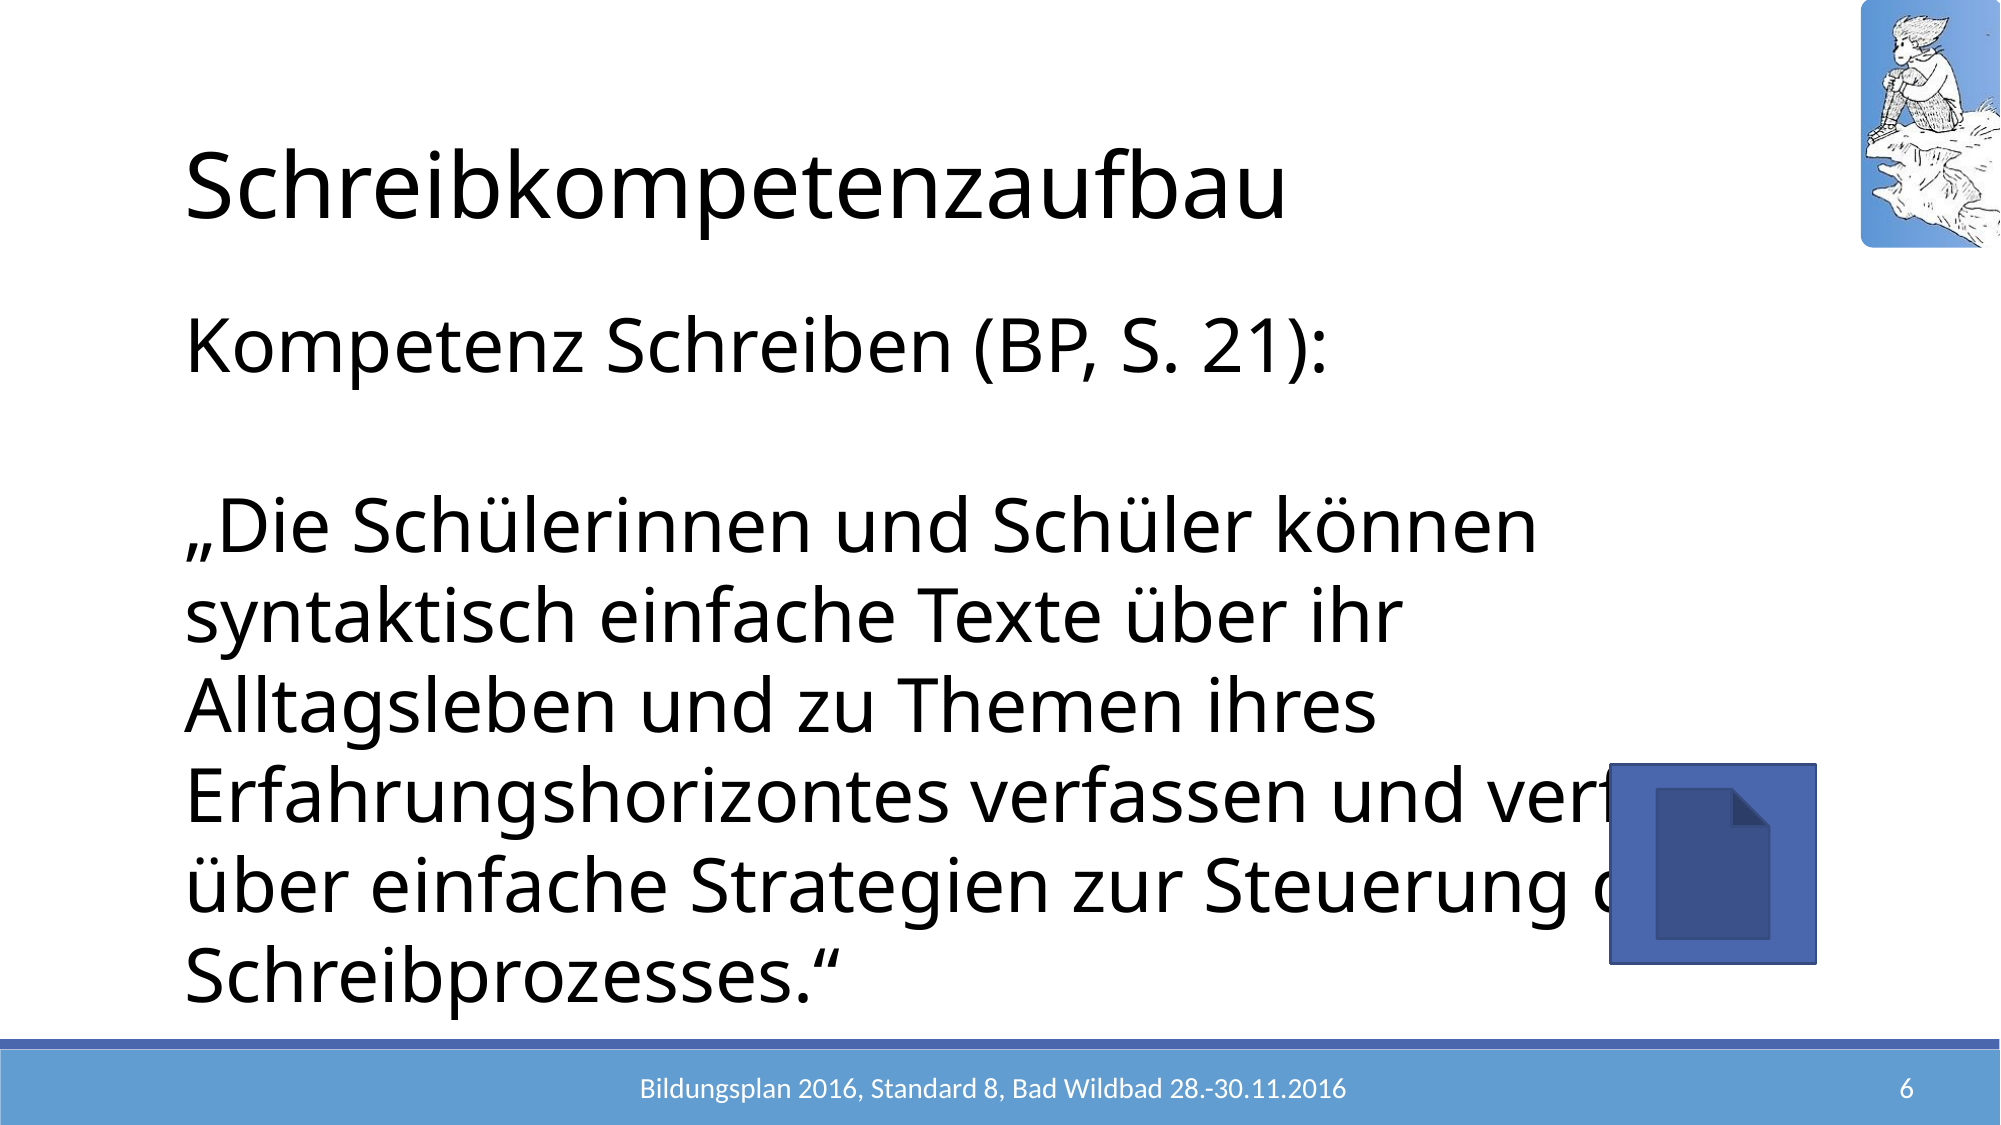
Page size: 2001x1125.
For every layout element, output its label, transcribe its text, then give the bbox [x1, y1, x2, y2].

text_box Kompetenz Schreiben (BP, S. 21): „Die Schülerinnen und Schüler können syntaktisch einfache Texte über ihr Alltagsleben und zu Themen ihres Erfahrungshorizontes verfassen und verfügen über einfache Strategien zur Steuerung des Schreibprozesses.“ [170, 290, 1848, 1026]
text_box [1609, 763, 1817, 965]
text_box Schreibkompetenzaufbau [170, 120, 1848, 245]
picture [1860, 0, 2001, 248]
